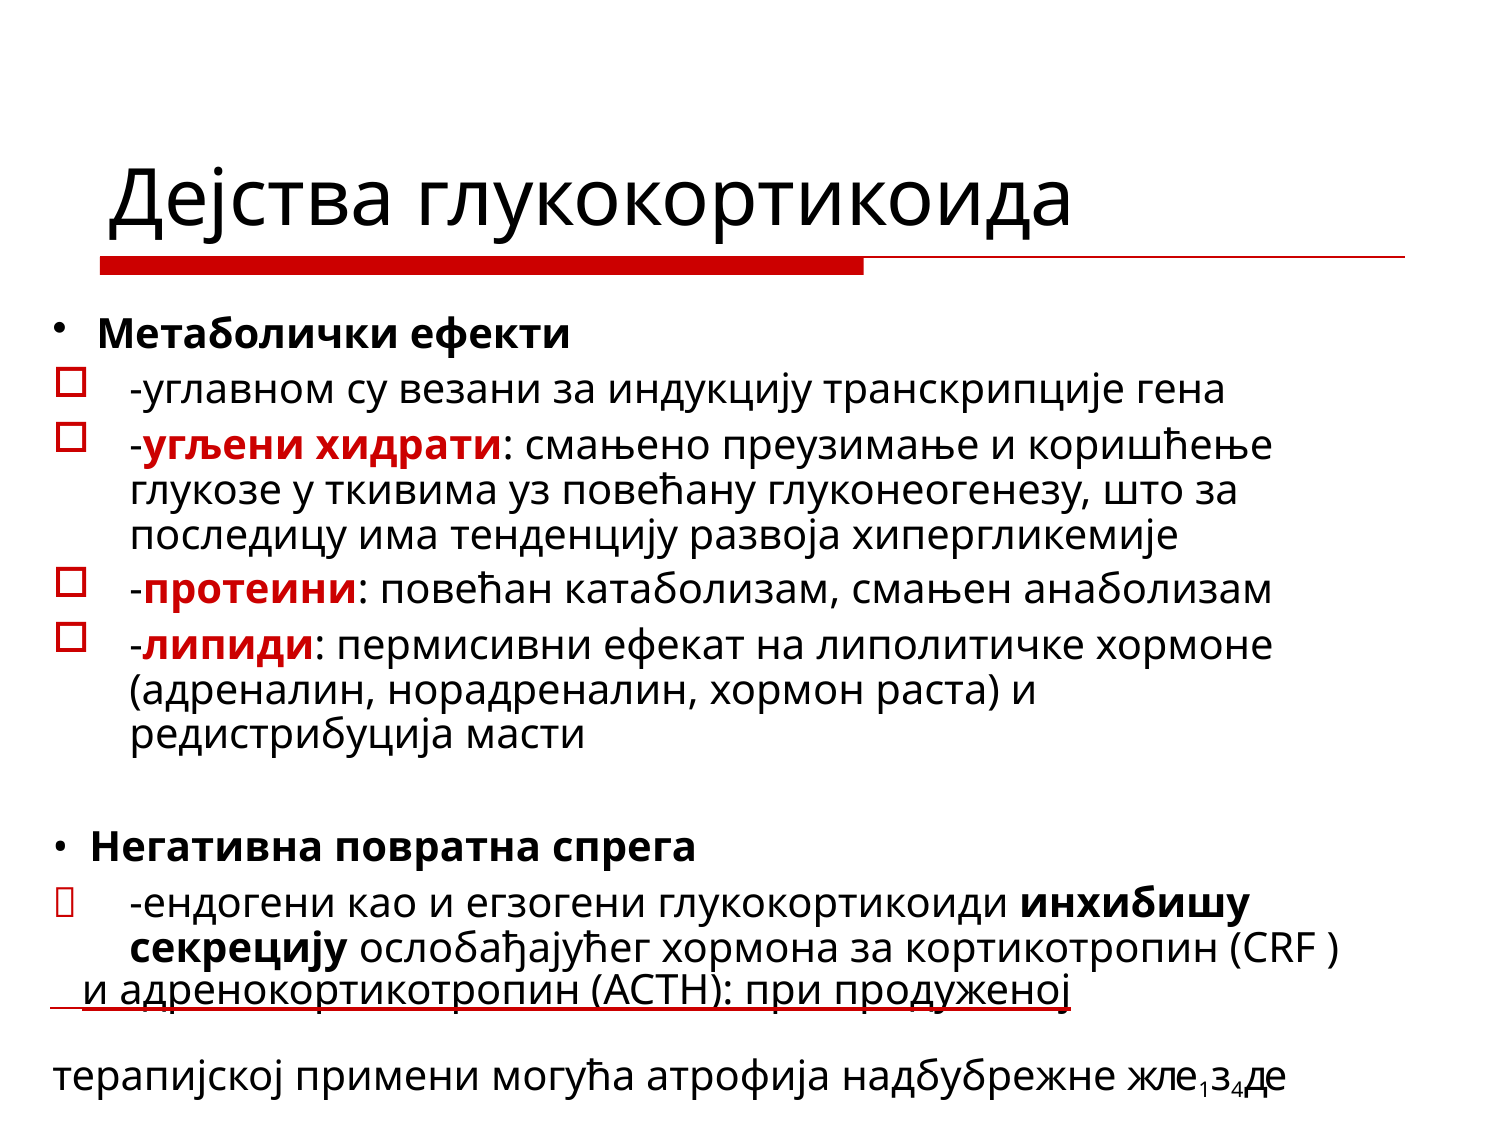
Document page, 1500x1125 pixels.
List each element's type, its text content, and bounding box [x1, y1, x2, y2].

text_box Метаболички ефекти -углавном су везани за индукцију транскрипције гена -угљени хидрати: смањено преузимање и коришћење глукозе у ткивима уз повећану глуконеогенезу, што за последицу има тенденцију развоја хипергликемије -протеини: повећан катаболизам, смањен анаболизам -липиди: пермисивни ефекат на липолитичке хормоне (адреналин, норадреналин, хормон раста) и редистрибуција масти Негативна повратна спрега  -ендогени као и егзогени глукокортикоиди инхибишу секрецију ослобађајућег хормона за кортикотропин (CRF ) и адренокортикотропин (ACTH): при продуженој терапијској примени могућа атрофија надбубрежне жле1з4де [50, 299, 1444, 1102]
title Дејства глукокортикоида [107, 144, 1155, 299]
